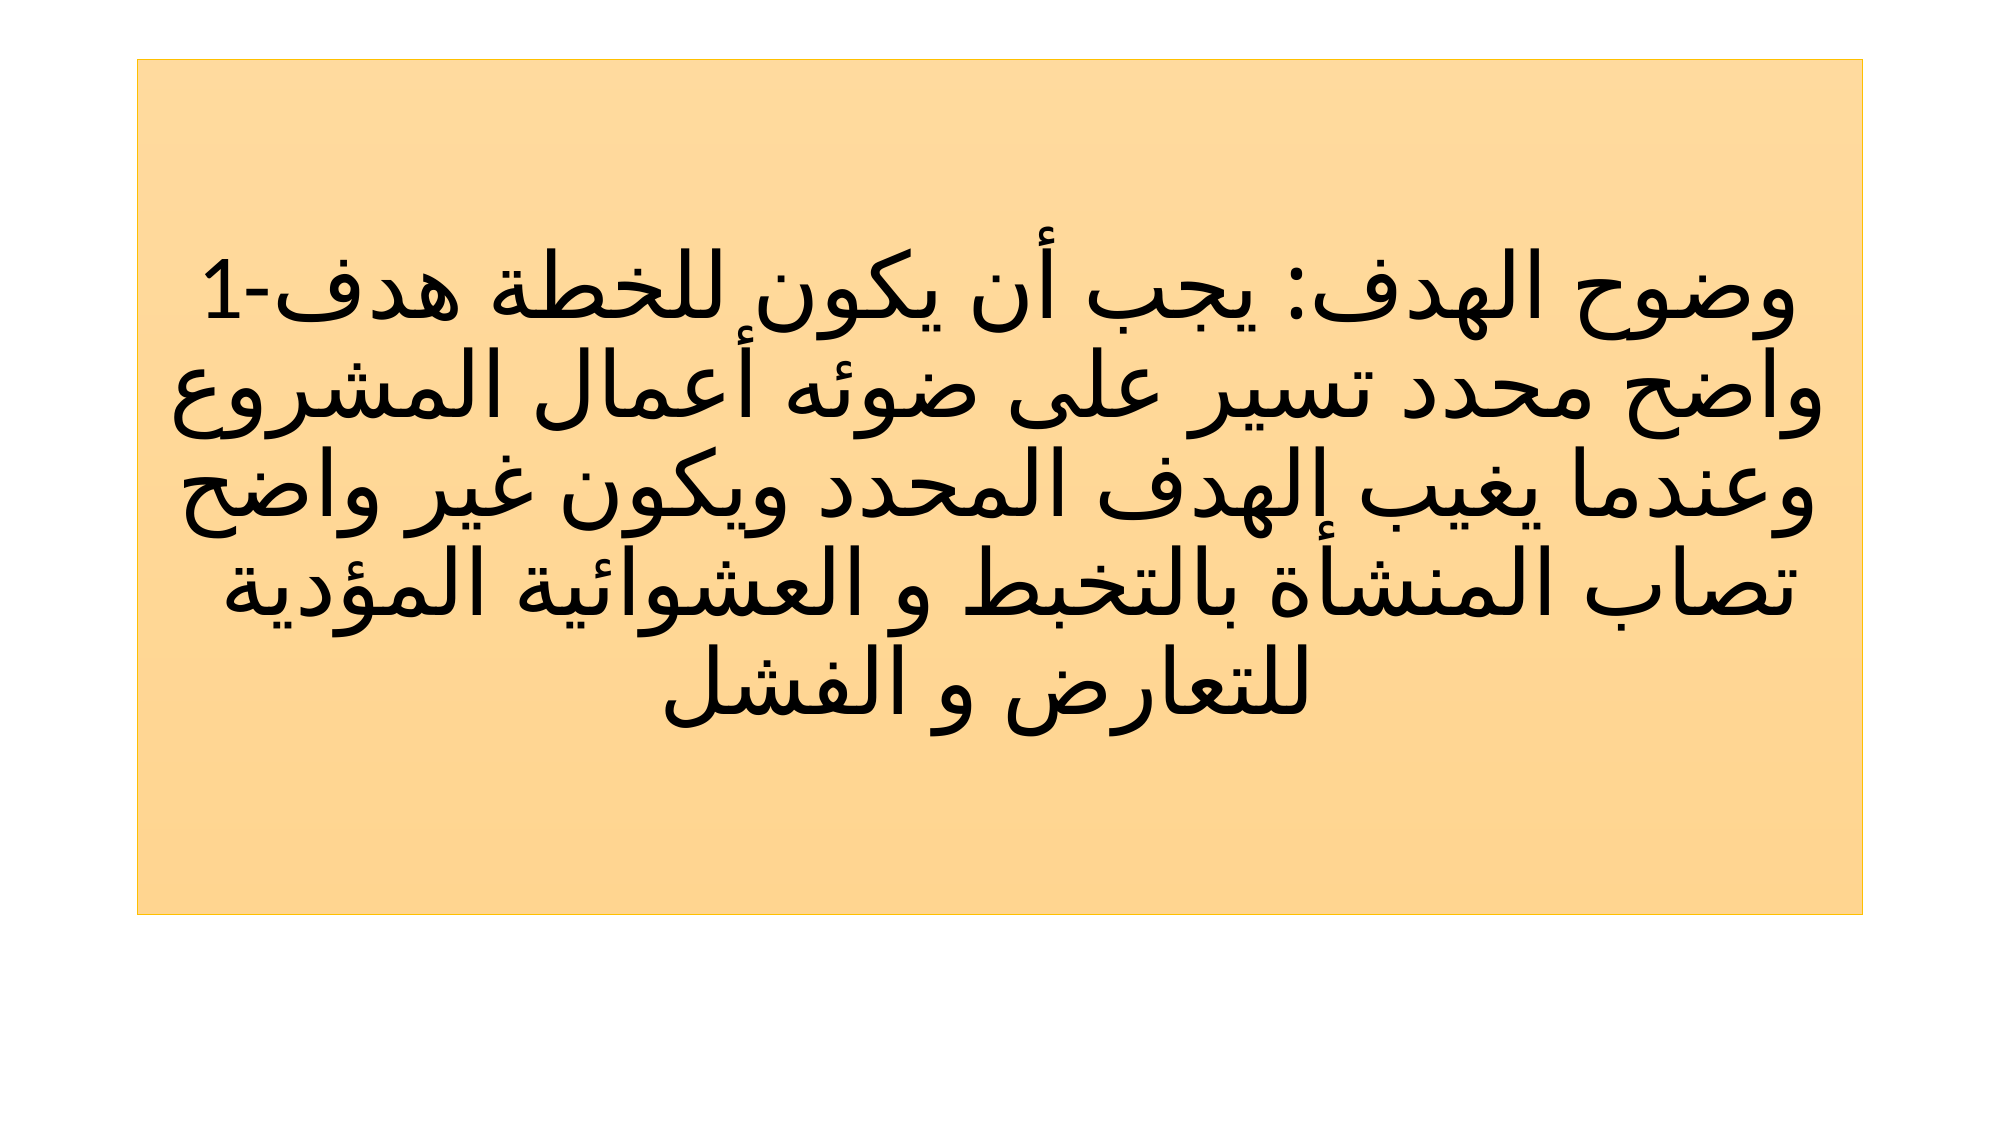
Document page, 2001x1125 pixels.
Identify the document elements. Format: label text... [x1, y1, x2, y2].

title 1-وضوح الهدف: يجب أن يكون للخطة هدف واضح محدد تسير على ضوئه أعمال المشروع وعندما يغيب الهدف المحدد ويكون غير واضح تصاب المنشأة بالتخبط و العشوائية المؤدية للتعارض و الفشل [137, 59, 1863, 915]
